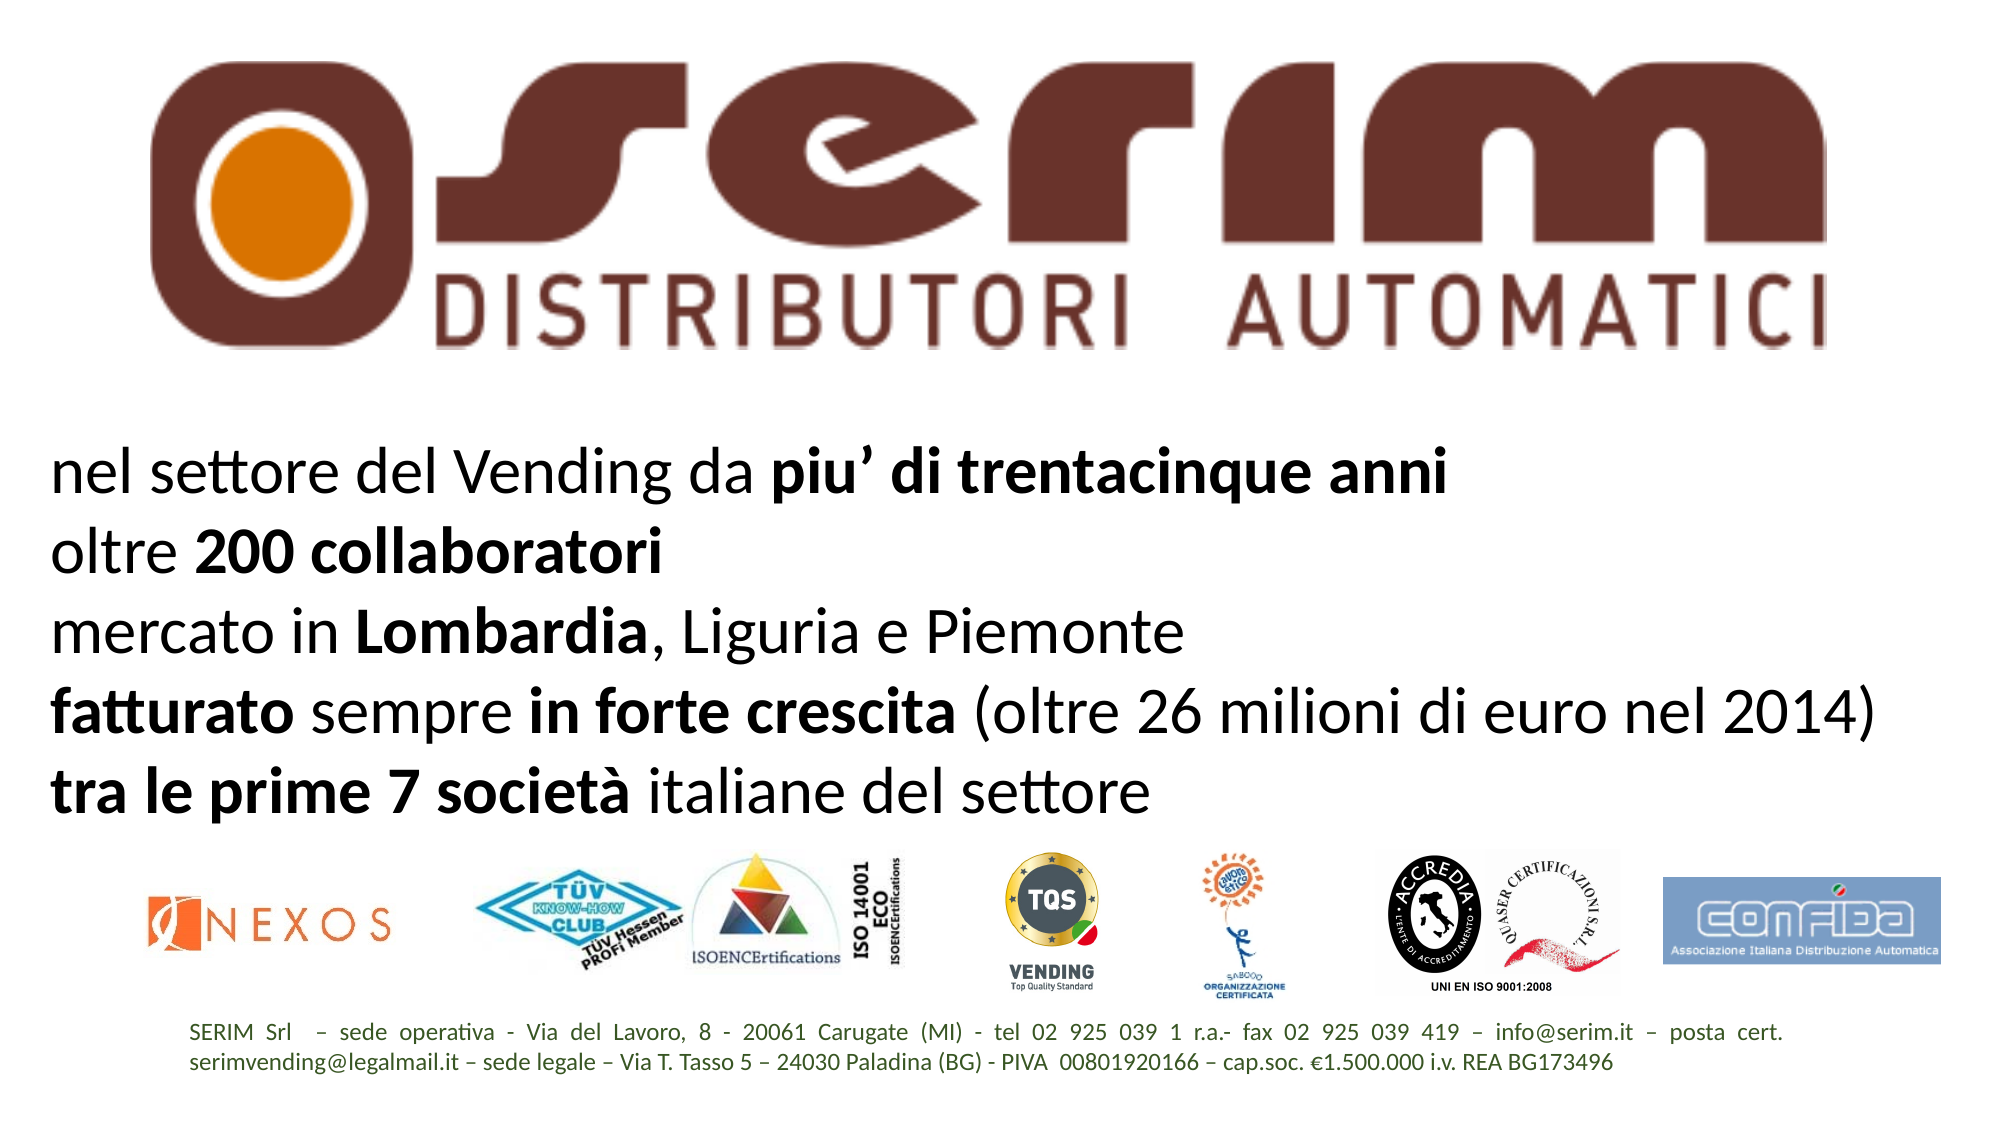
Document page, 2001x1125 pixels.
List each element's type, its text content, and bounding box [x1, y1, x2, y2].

footer SERIM Srl – sede operativa - Via del Lavoro, 8 - 20061 Carugate (MI) - tel 02 925 039 1 r.a.- fax 02 925 039 419 – info@serim.it – posta cert. serimvending@legalmail.it – sede legale – Via T. Tasso 5 – 24030 Paladina (BG) - PIVA 00801920166 – cap.soc. €1.500.000 i.v. REA BG173496 [174, 1015, 1803, 1076]
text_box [988, 842, 1115, 997]
picture [129, 888, 409, 958]
picture [150, 61, 1827, 350]
picture [1663, 877, 1941, 967]
picture [1198, 849, 1292, 1003]
picture [1375, 849, 1621, 996]
picture [473, 849, 905, 975]
text_box nel settore del Vending da piu’ di trentacinque anni oltre 200 collaboratori mercato in Lombardia, Liguria e Piemonte fatturato sempre in forte crescita (oltre 26 milioni di euro nel 2014) tra le prime 7 società italiane del settore [35, 419, 1958, 835]
